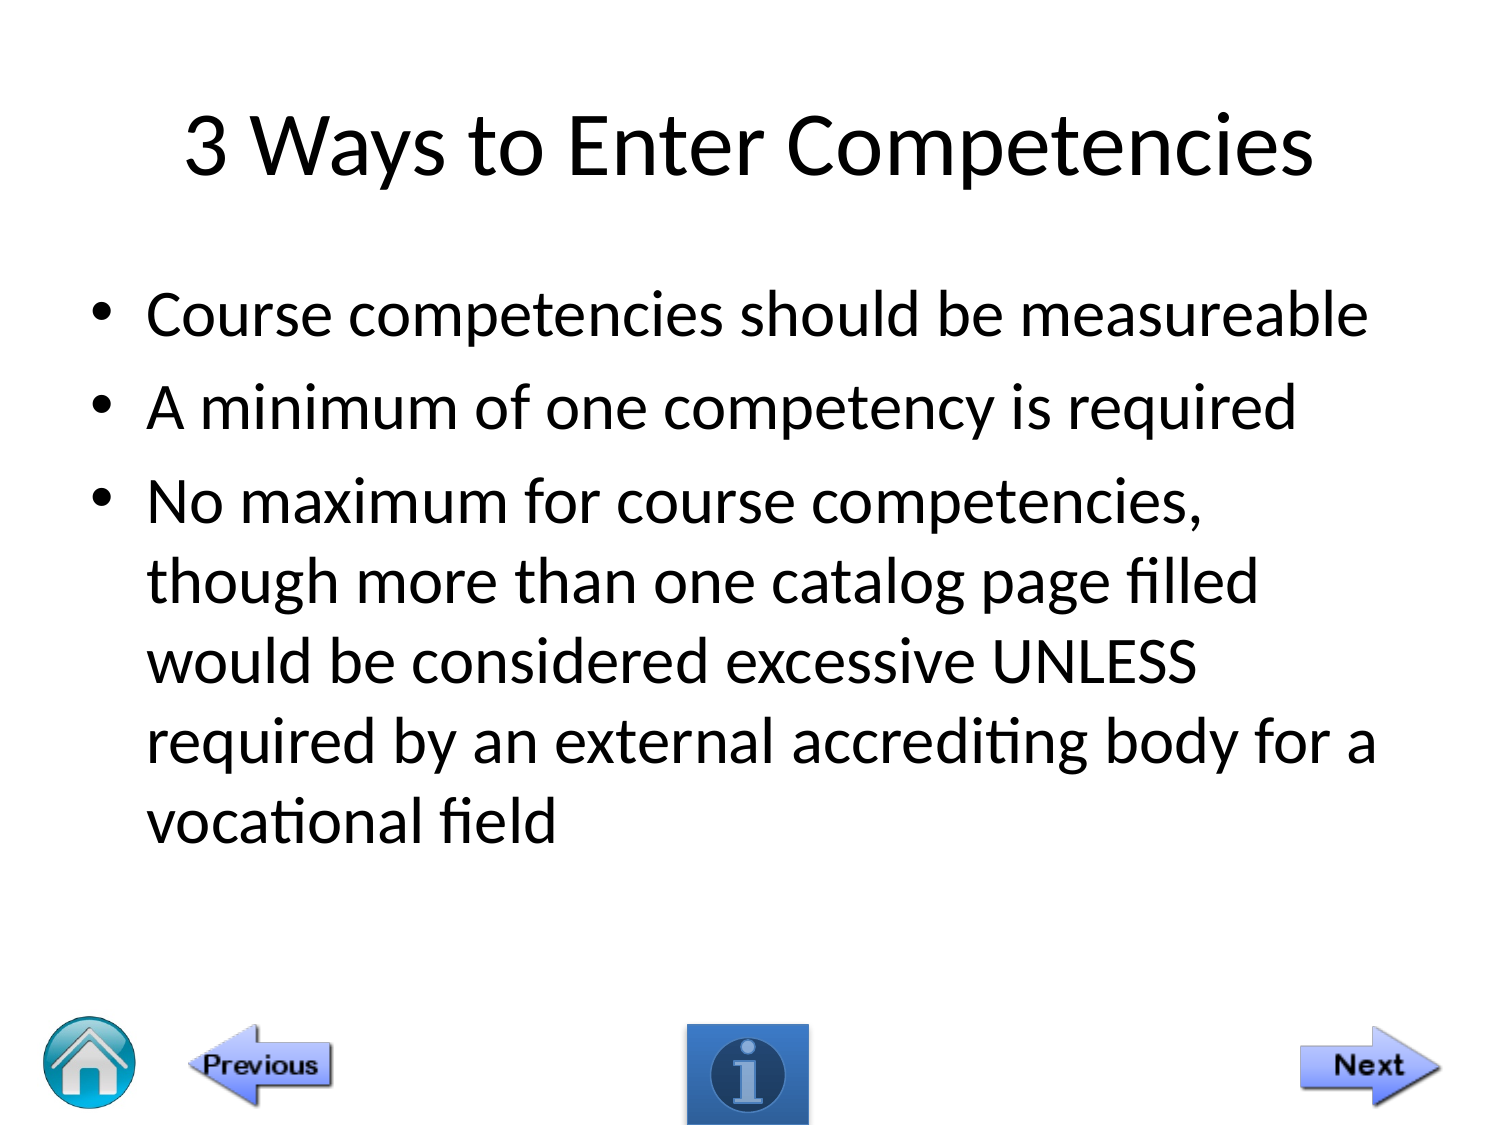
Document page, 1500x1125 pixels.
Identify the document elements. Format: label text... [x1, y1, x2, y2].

picture [37, 1009, 141, 1113]
title 3 Ways to Enter Competencies [75, 45, 1425, 233]
list Course competencies should be measureable A minimum of one competency is required No maximum for course competencies, though more than one catalog page filled would be considered excessive UNLESS required by an external accrediting body for a vocational field [75, 262, 1425, 1005]
picture [1299, 1025, 1447, 1113]
text_box [687, 1024, 809, 1125]
picture [187, 1023, 338, 1113]
